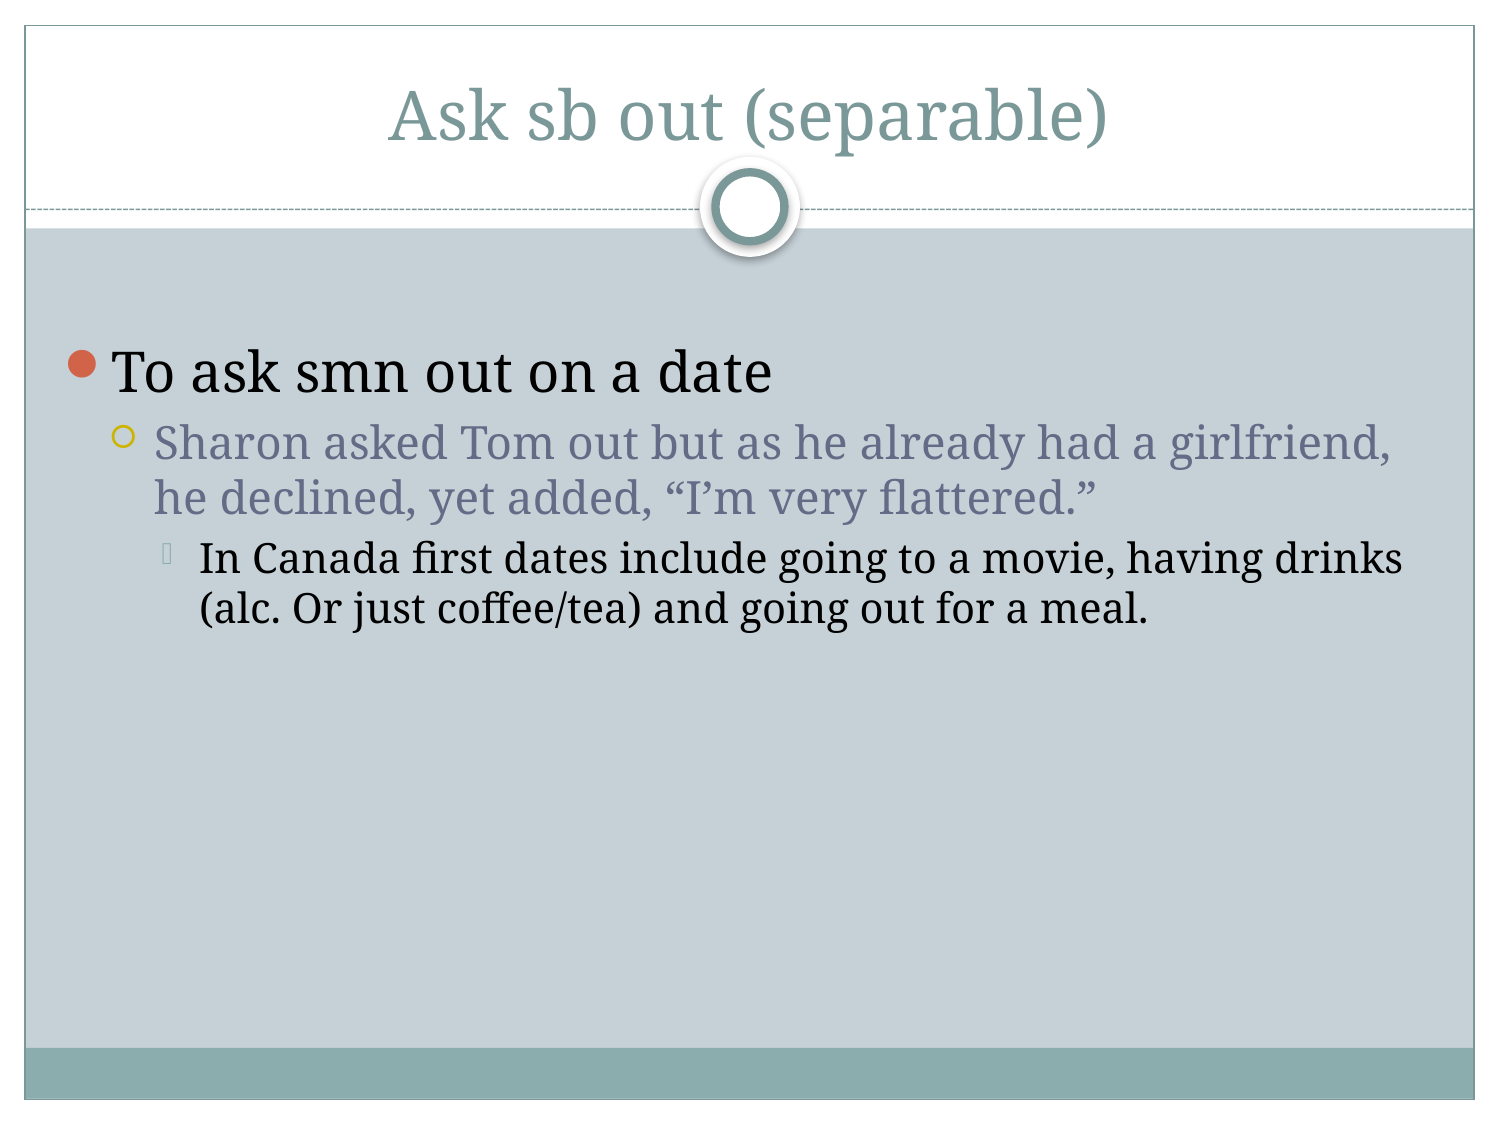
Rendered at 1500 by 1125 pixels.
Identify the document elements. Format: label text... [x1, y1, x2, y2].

list To ask smn out on a date Sharon asked Tom out but as he already had a girlfriend, he declined, yet added, “I’m very flattered.” In Canada first dates include going to a movie, having drinks (alc. Or just coffee/tea) and going out for a meal. [49, 250, 1445, 1001]
title Ask sb out (separable) [49, 37, 1450, 162]
